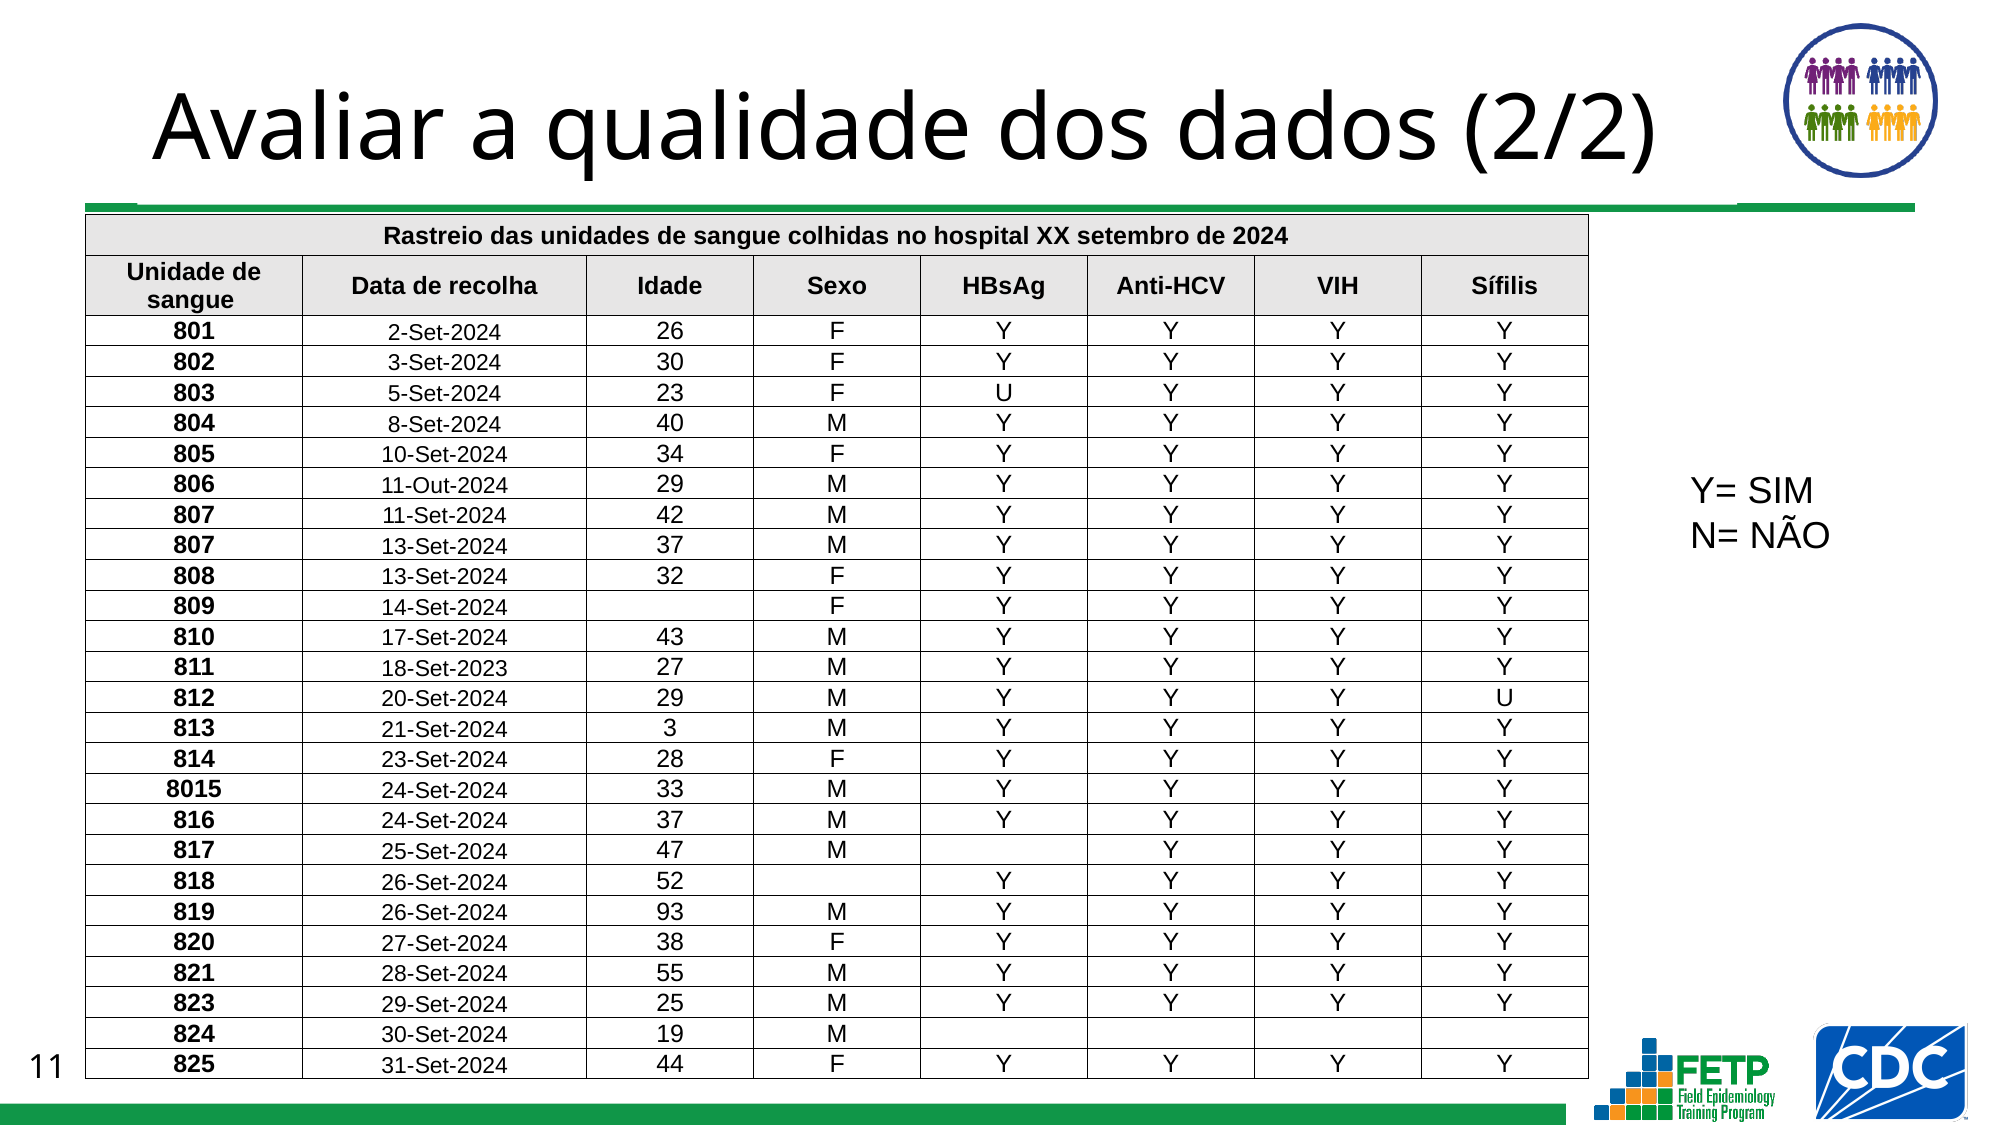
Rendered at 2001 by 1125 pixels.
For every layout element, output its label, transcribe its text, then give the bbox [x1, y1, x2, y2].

table_cell 816 [86, 804, 302, 834]
table_cell [1422, 1018, 1588, 1048]
table_cell 823 [86, 987, 302, 1017]
table_cell 21-Set-2024 [303, 713, 586, 742]
table_cell 3-Set-2024 [303, 346, 586, 376]
table_cell Y [1422, 987, 1588, 1017]
table_cell 52 [587, 865, 753, 895]
table_cell 93 [587, 896, 753, 925]
table_cell Y [1255, 529, 1421, 559]
table_cell 810 [86, 621, 302, 651]
table_cell Y [921, 560, 1087, 590]
table_cell 10-Set-2024 [303, 438, 586, 467]
table_cell Y [1422, 346, 1588, 376]
text_box Y= SIM N= NÃO [1675, 459, 1846, 564]
table_cell [1088, 1018, 1254, 1048]
table_cell 17-Set-2024 [303, 621, 586, 651]
table_cell Y [1422, 377, 1588, 406]
table_cell 47 [587, 835, 753, 864]
table_cell 825 [86, 1049, 302, 1078]
table_cell Y [921, 316, 1087, 345]
table_cell Y [921, 468, 1087, 498]
table_cell 23-Set-2024 [303, 743, 586, 773]
table_cell 29-Set-2024 [303, 987, 586, 1017]
table_cell Y [1422, 438, 1588, 467]
table_cell Y [1255, 591, 1421, 620]
table_cell Y [1088, 316, 1254, 345]
table_cell 30-Set-2024 [303, 1018, 586, 1048]
table_cell 13-Set-2024 [303, 529, 586, 559]
table_cell M [754, 682, 920, 712]
table_cell F [754, 926, 920, 956]
table_cell Y [921, 713, 1087, 742]
table_cell U [921, 377, 1087, 406]
table_cell Y [921, 591, 1087, 620]
table_cell Y [921, 438, 1087, 467]
table_cell 819 [86, 896, 302, 925]
table_cell Y [1422, 1049, 1588, 1078]
table_cell VIH [1255, 256, 1421, 315]
table_cell Y [1422, 896, 1588, 925]
table_cell 824 [86, 1018, 302, 1048]
table_cell Y [1255, 652, 1421, 681]
table_cell M [754, 774, 920, 803]
table_cell Y [1088, 499, 1254, 528]
table_cell 26-Set-2024 [303, 865, 586, 895]
table_cell Y [1088, 682, 1254, 712]
table_cell Y [1255, 499, 1421, 528]
table_cell M [754, 1018, 920, 1048]
table_cell Y [921, 407, 1087, 437]
table_cell Y [1088, 560, 1254, 590]
table_cell F [754, 438, 920, 467]
table_cell Y [1088, 804, 1254, 834]
table_cell Y [1255, 987, 1421, 1017]
table_cell Y [1422, 713, 1588, 742]
table_cell 802 [86, 346, 302, 376]
table_cell 20-Set-2024 [303, 682, 586, 712]
table_cell Y [921, 957, 1087, 986]
table_cell Y [1088, 896, 1254, 925]
table_cell 809 [86, 591, 302, 620]
table_cell F [754, 377, 920, 406]
table_cell Y [1255, 804, 1421, 834]
table_cell [754, 865, 920, 895]
table_cell M [754, 987, 920, 1017]
table_cell Y [1422, 835, 1588, 864]
table_cell Y [921, 1049, 1087, 1078]
table_cell Unidade de sangue [86, 256, 302, 315]
table_cell [1255, 1018, 1421, 1048]
table_cell 814 [86, 743, 302, 773]
table_cell F [754, 1049, 920, 1078]
table_cell 19 [587, 1018, 753, 1048]
table_cell 27-Set-2024 [303, 926, 586, 956]
table_cell Y [1088, 468, 1254, 498]
table_cell F [754, 591, 920, 620]
table_cell Y [1088, 743, 1254, 773]
table_cell Y [1422, 529, 1588, 559]
picture [1783, 23, 1938, 178]
table_cell 37 [587, 804, 753, 834]
table_cell Y [1422, 591, 1588, 620]
table_cell M [754, 713, 920, 742]
table_cell Data de recolha [303, 256, 586, 315]
table_cell 55 [587, 957, 753, 986]
table_cell 42 [587, 499, 753, 528]
table_cell 817 [86, 835, 302, 864]
table_cell Sexo [754, 256, 920, 315]
table_cell M [754, 957, 920, 986]
table_cell Y [1255, 865, 1421, 895]
table_cell Y [921, 774, 1087, 803]
table_cell 25-Set-2024 [303, 835, 586, 864]
table_cell 807 [86, 499, 302, 528]
table_cell 812 [86, 682, 302, 712]
table_cell 813 [86, 713, 302, 742]
table_cell M [754, 407, 920, 437]
table_cell 811 [86, 652, 302, 681]
table_cell Y [1255, 896, 1421, 925]
table_cell 31-Set-2024 [303, 1049, 586, 1078]
table_cell Y [1255, 377, 1421, 406]
table_cell 44 [587, 1049, 753, 1078]
table_cell Y [1088, 865, 1254, 895]
table_cell 26 [587, 316, 753, 345]
table_cell Y [1088, 529, 1254, 559]
table_cell Y [921, 865, 1087, 895]
table_cell Y [1255, 1049, 1421, 1078]
table_cell F [754, 743, 920, 773]
table_cell M [754, 652, 920, 681]
table_cell M [754, 804, 920, 834]
table_cell [921, 835, 1087, 864]
table_cell Y [1255, 438, 1421, 467]
table_cell 821 [86, 957, 302, 986]
table_cell Y [921, 682, 1087, 712]
table_cell Y [1255, 468, 1421, 498]
table_cell 3 [587, 713, 753, 742]
table_cell 24-Set-2024 [303, 804, 586, 834]
table_cell 11-Out-2024 [303, 468, 586, 498]
table_cell Y [1255, 621, 1421, 651]
table_cell Y [1422, 865, 1588, 895]
table_cell Y [1422, 407, 1588, 437]
table_cell Idade [587, 256, 753, 315]
table_cell 18-Set-2023 [303, 652, 586, 681]
table_cell Y [1255, 926, 1421, 956]
table_cell Sífilis [1422, 256, 1588, 315]
table_cell Y [1422, 499, 1588, 528]
table_cell 801 [86, 316, 302, 345]
table_cell 40 [587, 407, 753, 437]
table_cell 818 [86, 865, 302, 895]
table_cell Y [921, 529, 1087, 559]
picture [1594, 1038, 1775, 1122]
table_cell Y [1088, 591, 1254, 620]
table_cell 33 [587, 774, 753, 803]
table_cell Y [1088, 1049, 1254, 1078]
table_cell 30 [587, 346, 753, 376]
table_cell 23 [587, 377, 753, 406]
table_cell 28 [587, 743, 753, 773]
table_cell Y [1422, 621, 1588, 651]
table_cell Y [1255, 560, 1421, 590]
table_cell Y [921, 499, 1087, 528]
table_cell 29 [587, 468, 753, 498]
table_cell F [754, 316, 920, 345]
table_cell Y [921, 896, 1087, 925]
table_cell F [754, 346, 920, 376]
table_cell Y [1255, 316, 1421, 345]
table_cell Y [1088, 926, 1254, 956]
table_cell M [754, 499, 920, 528]
table_cell Y [1088, 713, 1254, 742]
table_cell Y [1255, 713, 1421, 742]
table_cell Y [1422, 804, 1588, 834]
table_cell 8-Set-2024 [303, 407, 586, 437]
table_cell Y [921, 987, 1087, 1017]
table_cell 820 [86, 926, 302, 956]
table_cell Y [1255, 346, 1421, 376]
table_cell 24-Set-2024 [303, 774, 586, 803]
table_cell Y [921, 804, 1087, 834]
table_cell Y [1088, 438, 1254, 467]
table_cell 808 [86, 560, 302, 590]
table_cell Y [1255, 407, 1421, 437]
table_cell M [754, 468, 920, 498]
table_cell Y [1088, 652, 1254, 681]
table_cell 807 [86, 529, 302, 559]
table_cell 803 [86, 377, 302, 406]
table_cell Y [921, 652, 1087, 681]
table_cell 14-Set-2024 [303, 591, 586, 620]
table_cell 38 [587, 926, 753, 956]
table_cell Y [1255, 835, 1421, 864]
table_cell Y [1088, 621, 1254, 651]
picture [1813, 1023, 1968, 1122]
table_cell Y [1088, 987, 1254, 1017]
table_cell 29 [587, 682, 753, 712]
table_cell 37 [587, 529, 753, 559]
table_cell Y [1088, 957, 1254, 986]
table_cell M [754, 835, 920, 864]
table_cell 805 [86, 438, 302, 467]
table_cell 11-Set-2024 [303, 499, 586, 528]
title Avaliar a qualidade dos dados (2/2) [137, 73, 1738, 205]
table_cell Y [1088, 835, 1254, 864]
table_cell M [754, 621, 920, 651]
table_cell 32 [587, 560, 753, 590]
table_cell Y [1422, 468, 1588, 498]
table_cell [921, 1018, 1087, 1048]
table_cell HBsAg [921, 256, 1087, 315]
table_cell F [754, 560, 920, 590]
table_cell Y [1422, 957, 1588, 986]
table_cell Y [1422, 316, 1588, 345]
table_header Rastreio das unidades de sangue colhidas no hospital XX setembro de 2024 [86, 215, 1588, 255]
table_cell Y [1088, 377, 1254, 406]
table_cell Y [1422, 774, 1588, 803]
table_cell Y [1422, 926, 1588, 956]
table_cell Y [921, 926, 1087, 956]
table_cell 8015 [86, 774, 302, 803]
table_cell 804 [86, 407, 302, 437]
table_cell 13-Set-2024 [303, 560, 586, 590]
table_cell Y [1255, 774, 1421, 803]
table_cell M [754, 529, 920, 559]
table_cell Y [1088, 407, 1254, 437]
table_cell Anti-HCV [1088, 256, 1254, 315]
table_cell Y [1088, 346, 1254, 376]
table_cell 25 [587, 987, 753, 1017]
table_cell 28-Set-2024 [303, 957, 586, 986]
table_cell Y [921, 621, 1087, 651]
table_cell 2-Set-2024 [303, 316, 586, 345]
table_cell Y [1255, 682, 1421, 712]
table_cell 43 [587, 621, 753, 651]
table_cell 26-Set-2024 [303, 896, 586, 925]
table_cell Y [1255, 743, 1421, 773]
table_cell [587, 591, 753, 620]
table_cell 806 [86, 468, 302, 498]
table_cell Y [1422, 560, 1588, 590]
table_cell 34 [587, 438, 753, 467]
table_cell Y [921, 743, 1087, 773]
table_cell U [1422, 682, 1588, 712]
table_cell Y [1088, 774, 1254, 803]
table_cell Y [1422, 652, 1588, 681]
table_cell Y [921, 346, 1087, 376]
table_cell 5-Set-2024 [303, 377, 586, 406]
table_cell Y [1255, 957, 1421, 986]
table_cell Y [1422, 743, 1588, 773]
table_cell M [754, 896, 920, 925]
table_cell 27 [587, 652, 753, 681]
